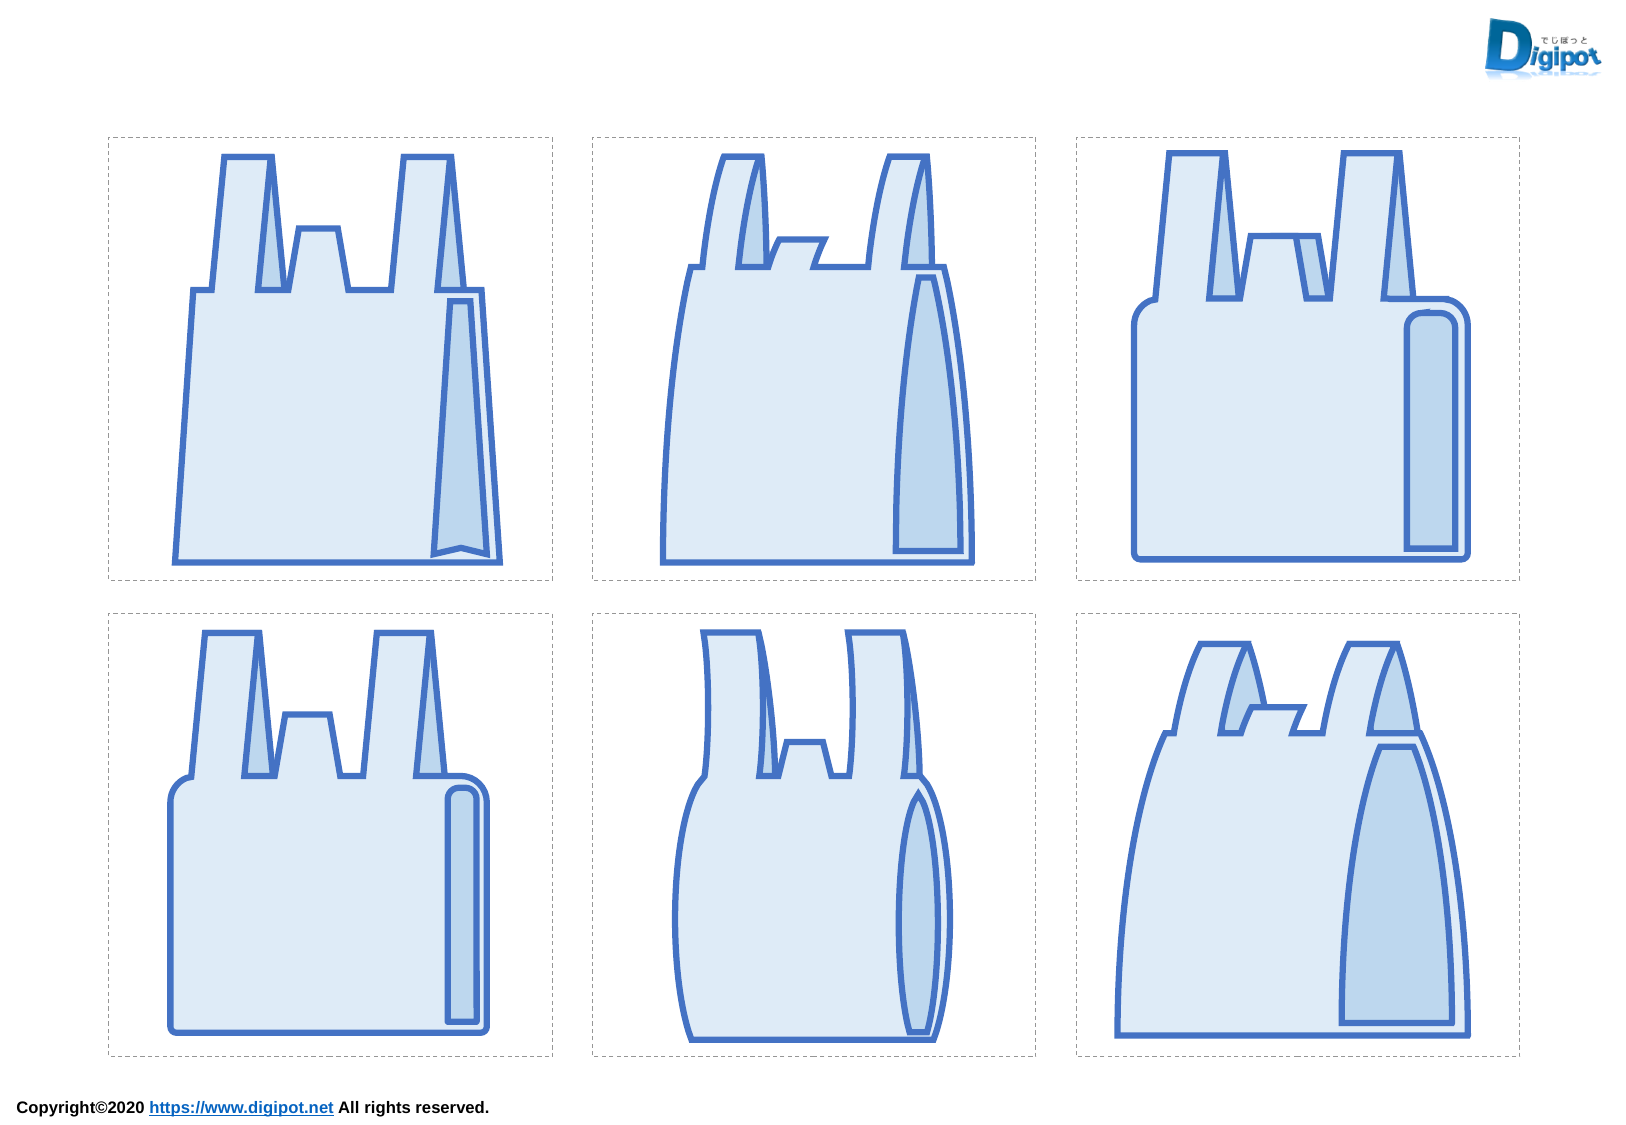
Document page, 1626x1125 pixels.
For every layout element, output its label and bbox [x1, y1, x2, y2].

text_box [170, 632, 487, 1033]
text_box [662, 156, 972, 563]
text_box [675, 632, 950, 1040]
text_box [1134, 153, 1468, 560]
text_box [174, 157, 500, 563]
picture [1485, 18, 1602, 82]
text_box [1117, 643, 1468, 1036]
